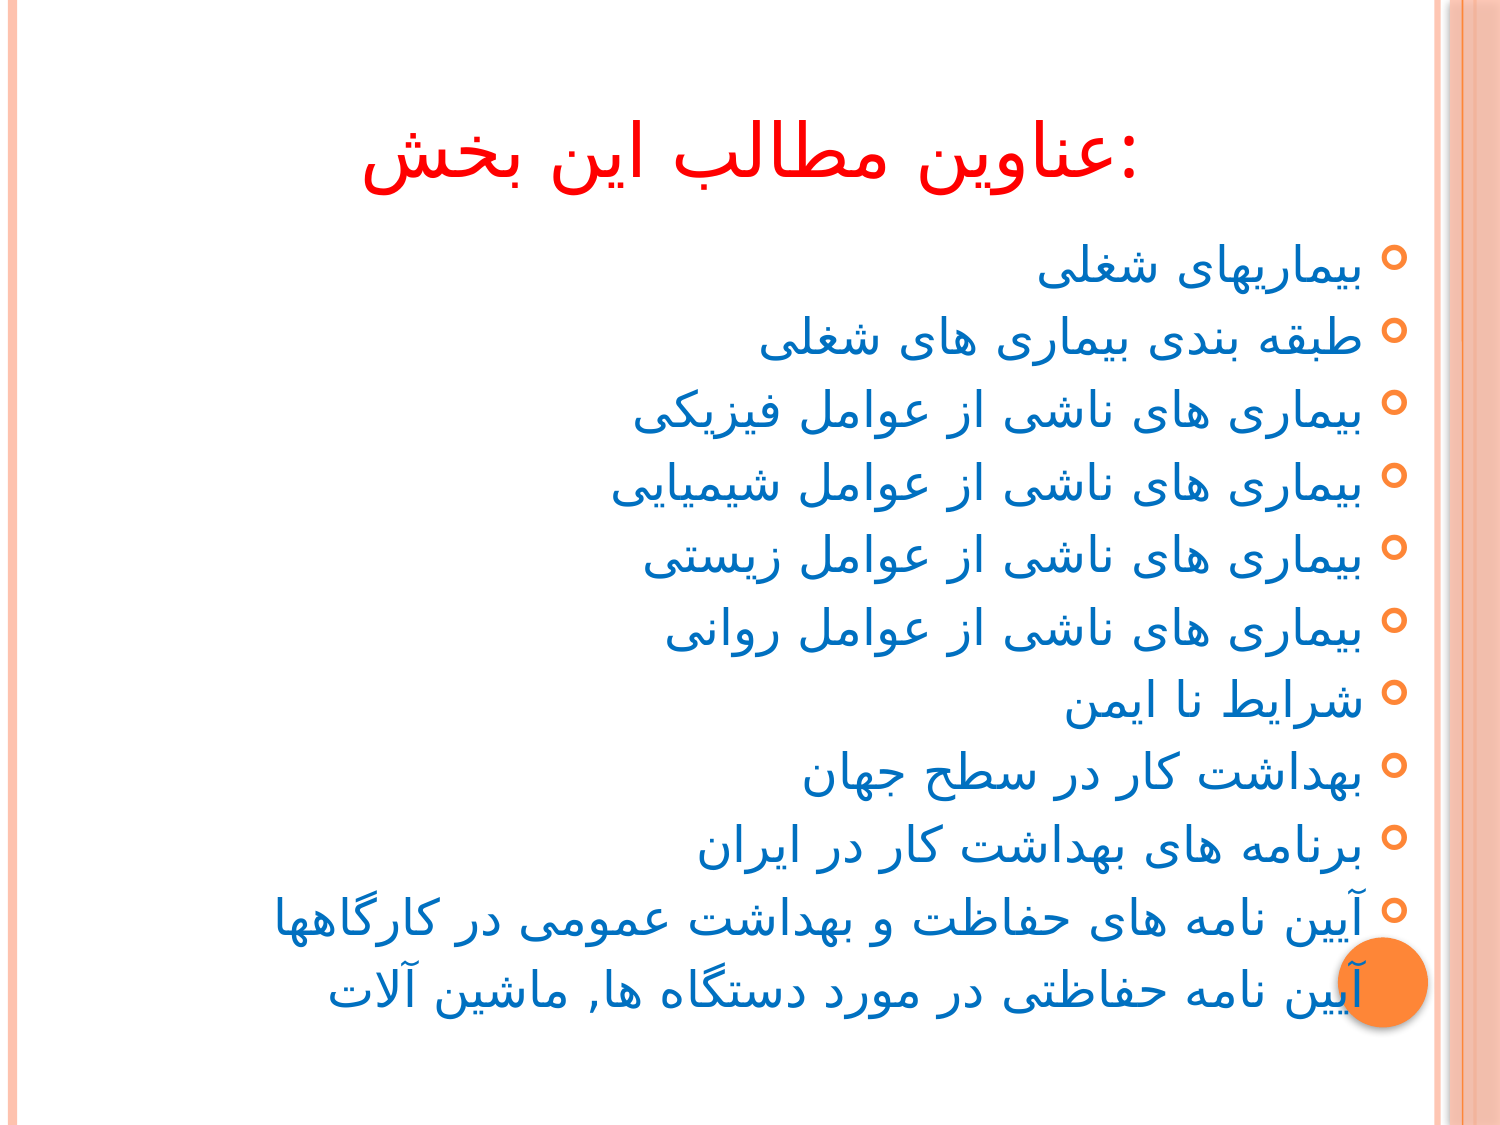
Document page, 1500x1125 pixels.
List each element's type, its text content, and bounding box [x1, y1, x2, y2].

title عناوین مطالب این بخش: [75, 45, 1425, 200]
list بیماریهای شغلی طبقه بندی بیماری های شغلی بیماری های ناشی از عوامل فیزیکی بیماری های ناشی از عوامل شیمیایی بیماری های ناشی از عوامل زیستی بیماری های ناشی از عوامل روانی شرایط نا ایمن بهداشت کار در سطح جهان برنامه های بهداشت کار در ایران آیین نامه های حفاظت و بهداشت عمومی در کارگاهها آیین نامه حفاظتی در مورد دستگاه ها, ماشین آلات [75, 224, 1425, 1063]
